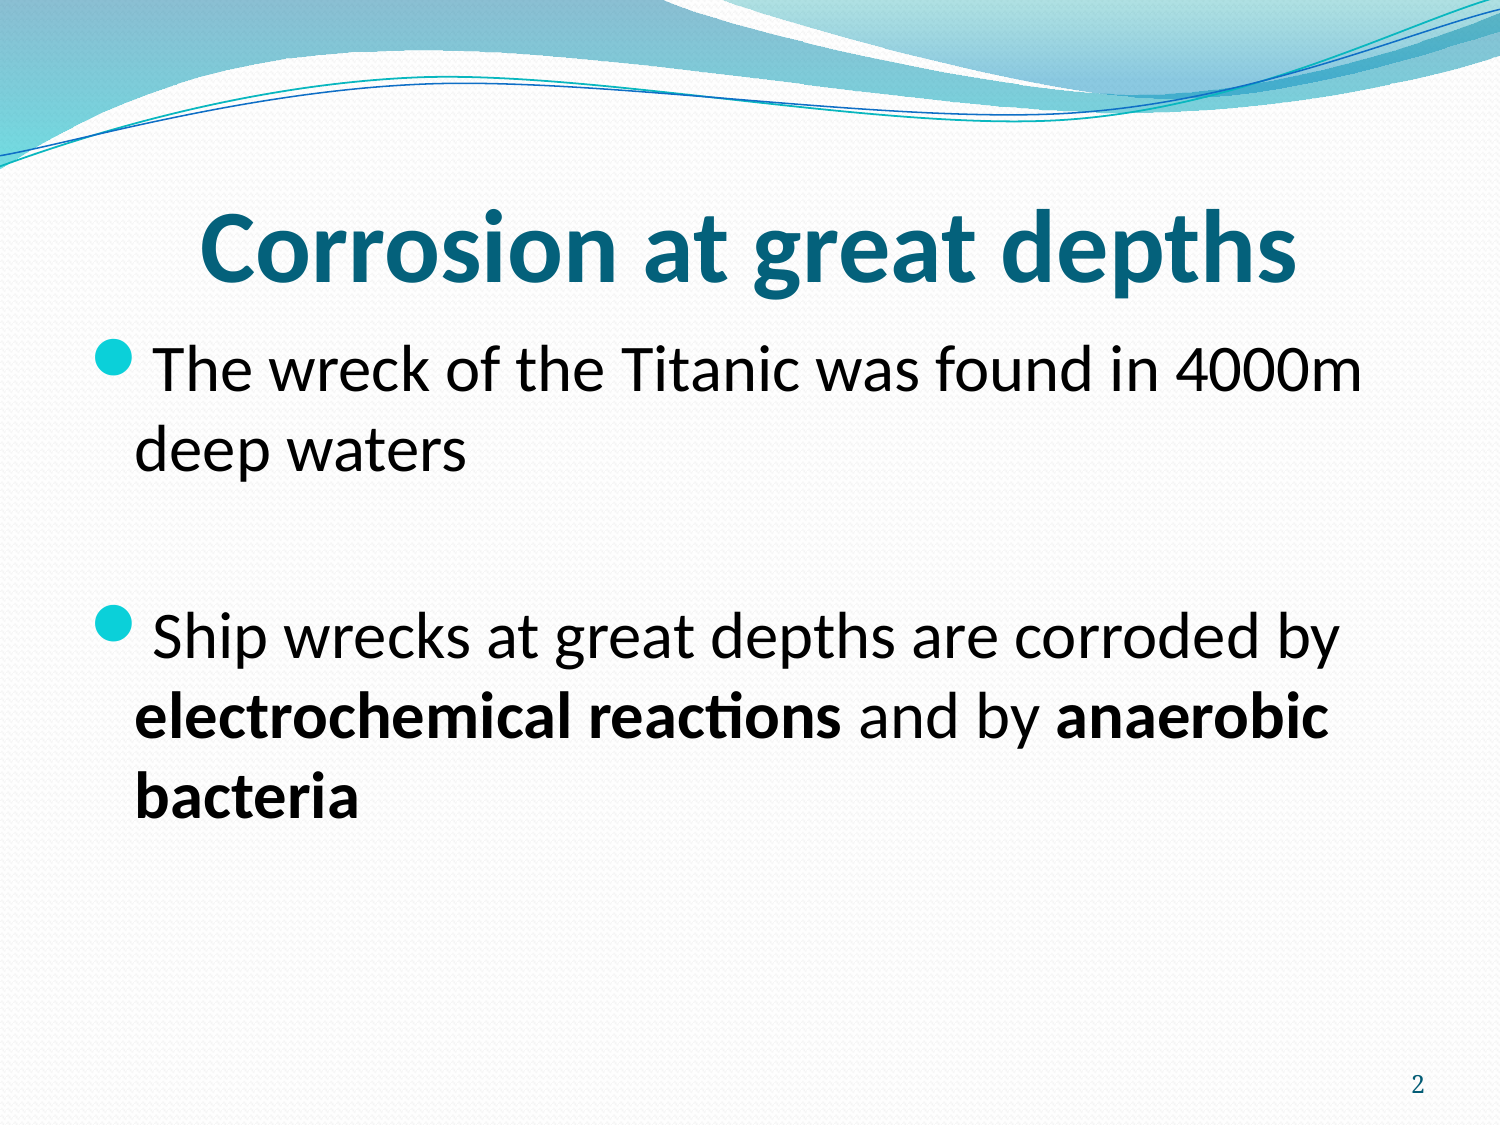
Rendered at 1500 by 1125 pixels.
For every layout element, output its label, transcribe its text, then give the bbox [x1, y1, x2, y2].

title Corrosion at great depths [75, 115, 1425, 303]
list The wreck of the Titanic was found in 4000m deep waters Ship wrecks at great depths are corroded by electrochemical reactions and by anaerobic bacteria [75, 317, 1425, 1038]
slide_number 2 [1299, 1042, 1425, 1103]
